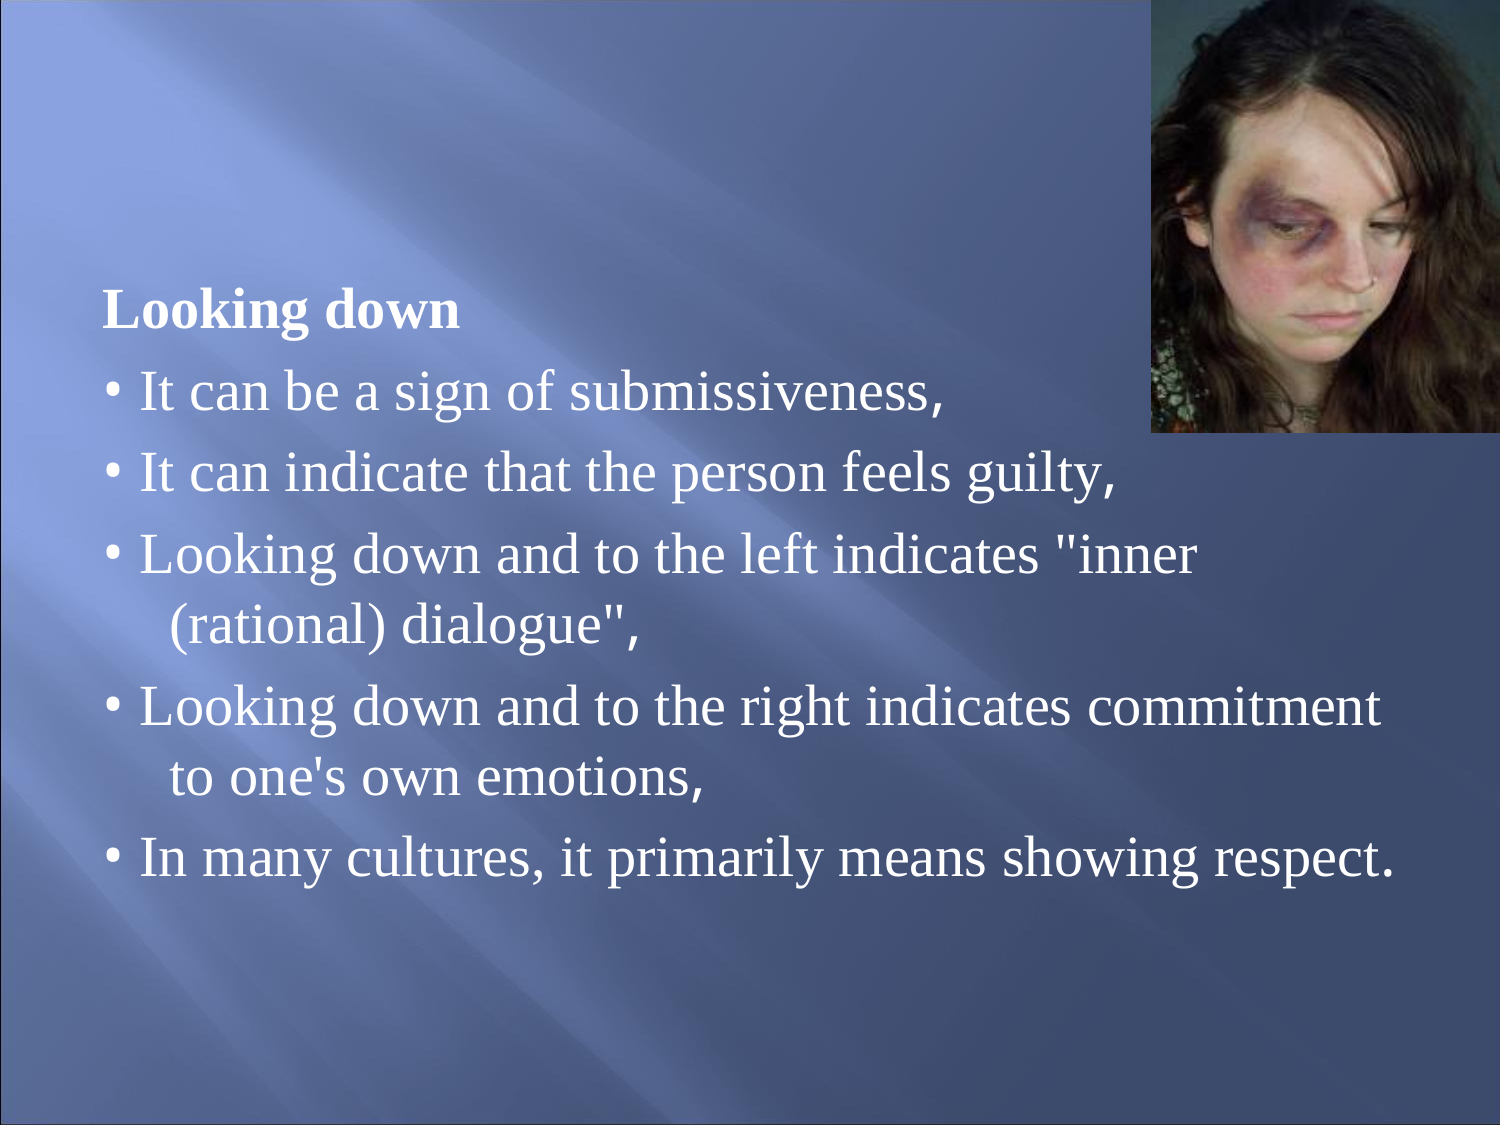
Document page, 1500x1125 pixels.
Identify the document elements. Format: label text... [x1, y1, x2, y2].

picture [0, 0, 1500, 1125]
list Looking down • It can be a sign of submissiveness, • It can indicate that the person feels guilty, • Looking down and to the left indicates "inner (rational) dialogue", • Looking down and to the right indicates commitment to one's own emotions, • In many cultures, it primarily means showing respect. [64, 262, 1415, 1035]
